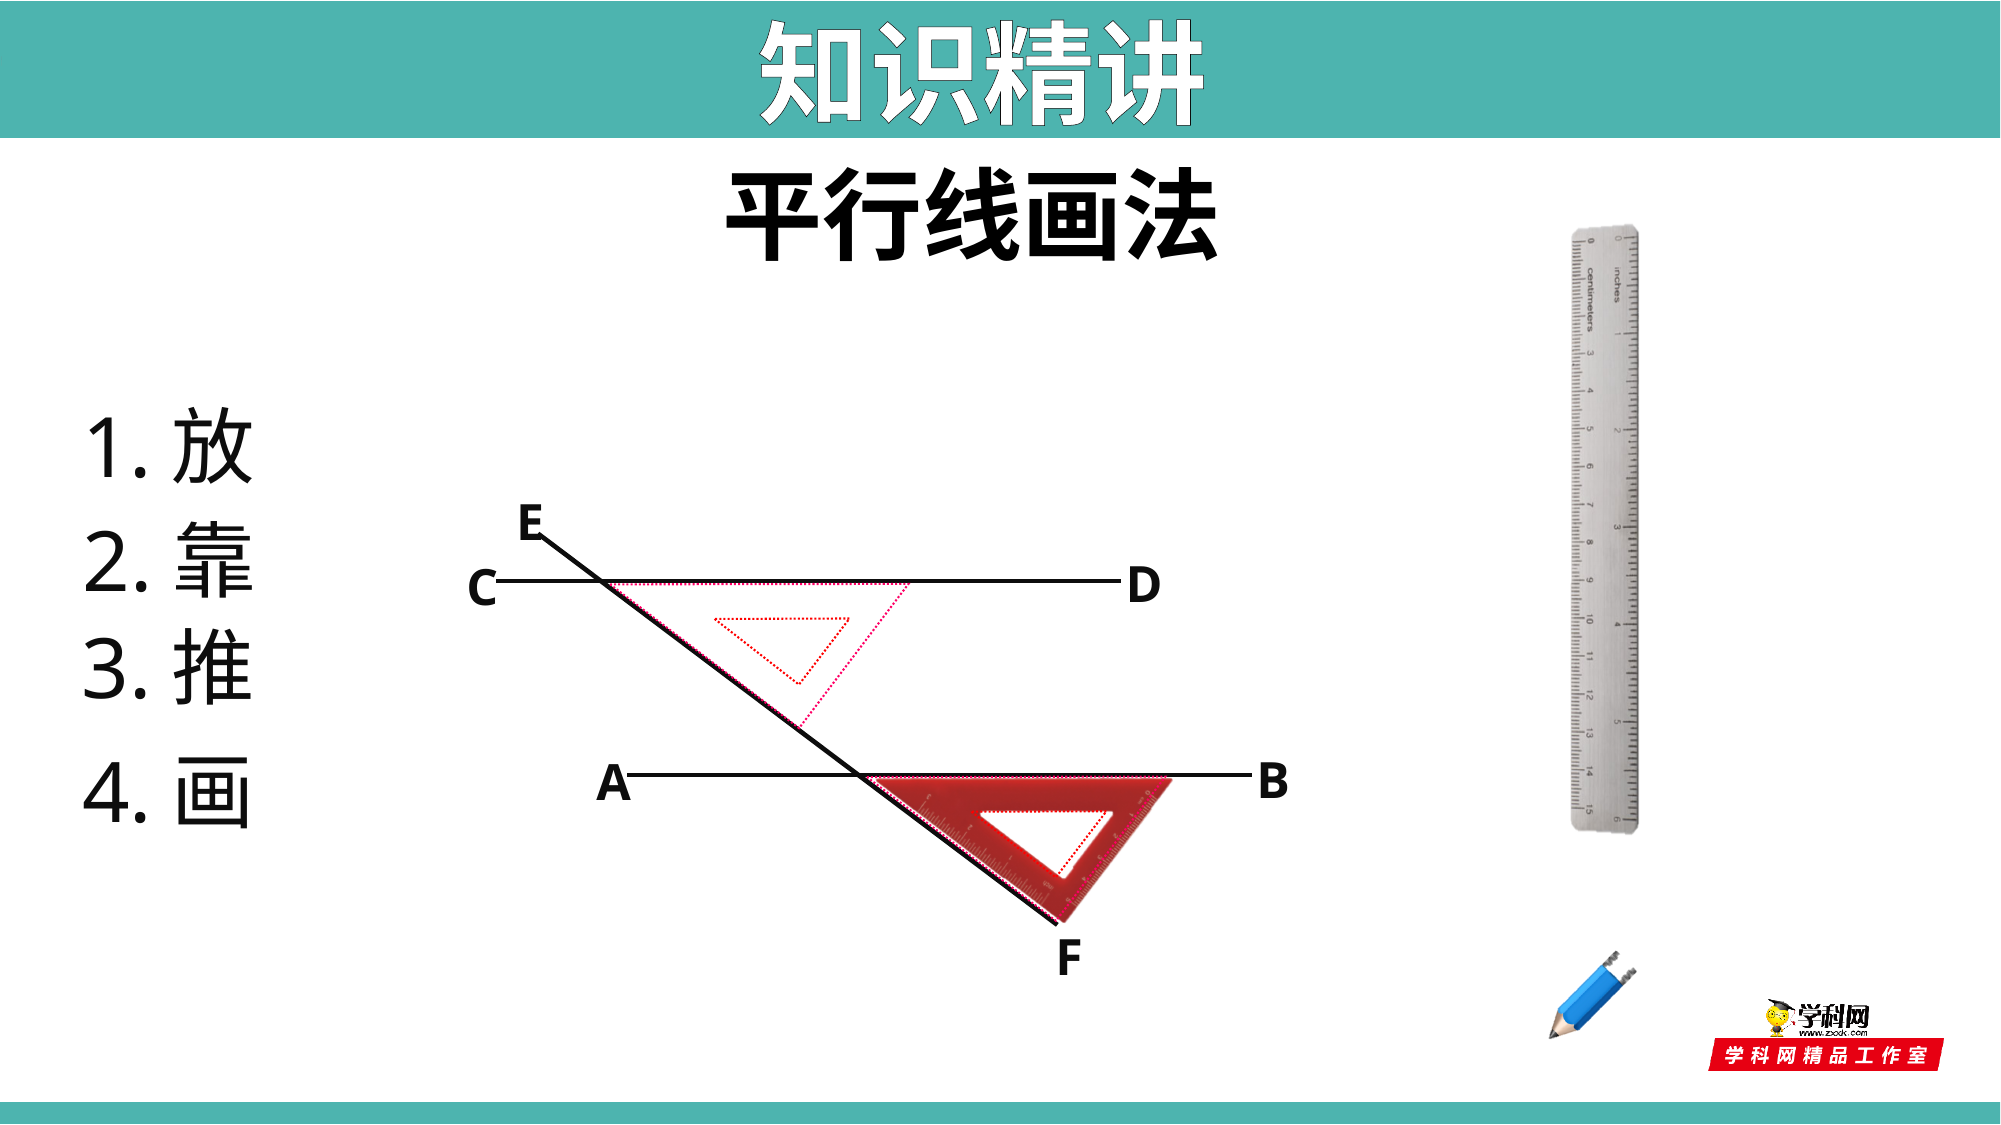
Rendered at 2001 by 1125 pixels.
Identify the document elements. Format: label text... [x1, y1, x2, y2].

text_box 4.画 [67, 701, 313, 847]
text_box 1.放 [67, 357, 313, 502]
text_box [610, 583, 909, 729]
text_box B [1241, 723, 1335, 816]
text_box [537, 533, 1058, 925]
text_box F [1040, 921, 1134, 993]
text_box 平行线画法 [707, 145, 1238, 281]
text_box C [451, 530, 537, 623]
picture [0, 1, 2001, 1124]
text_box D [1110, 526, 1204, 620]
text_box 2.靠 [68, 471, 314, 616]
text_box 3.推 [66, 577, 313, 723]
text_box 知识精讲 [742, 0, 1223, 145]
text_box E [501, 465, 595, 558]
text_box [866, 776, 1166, 921]
